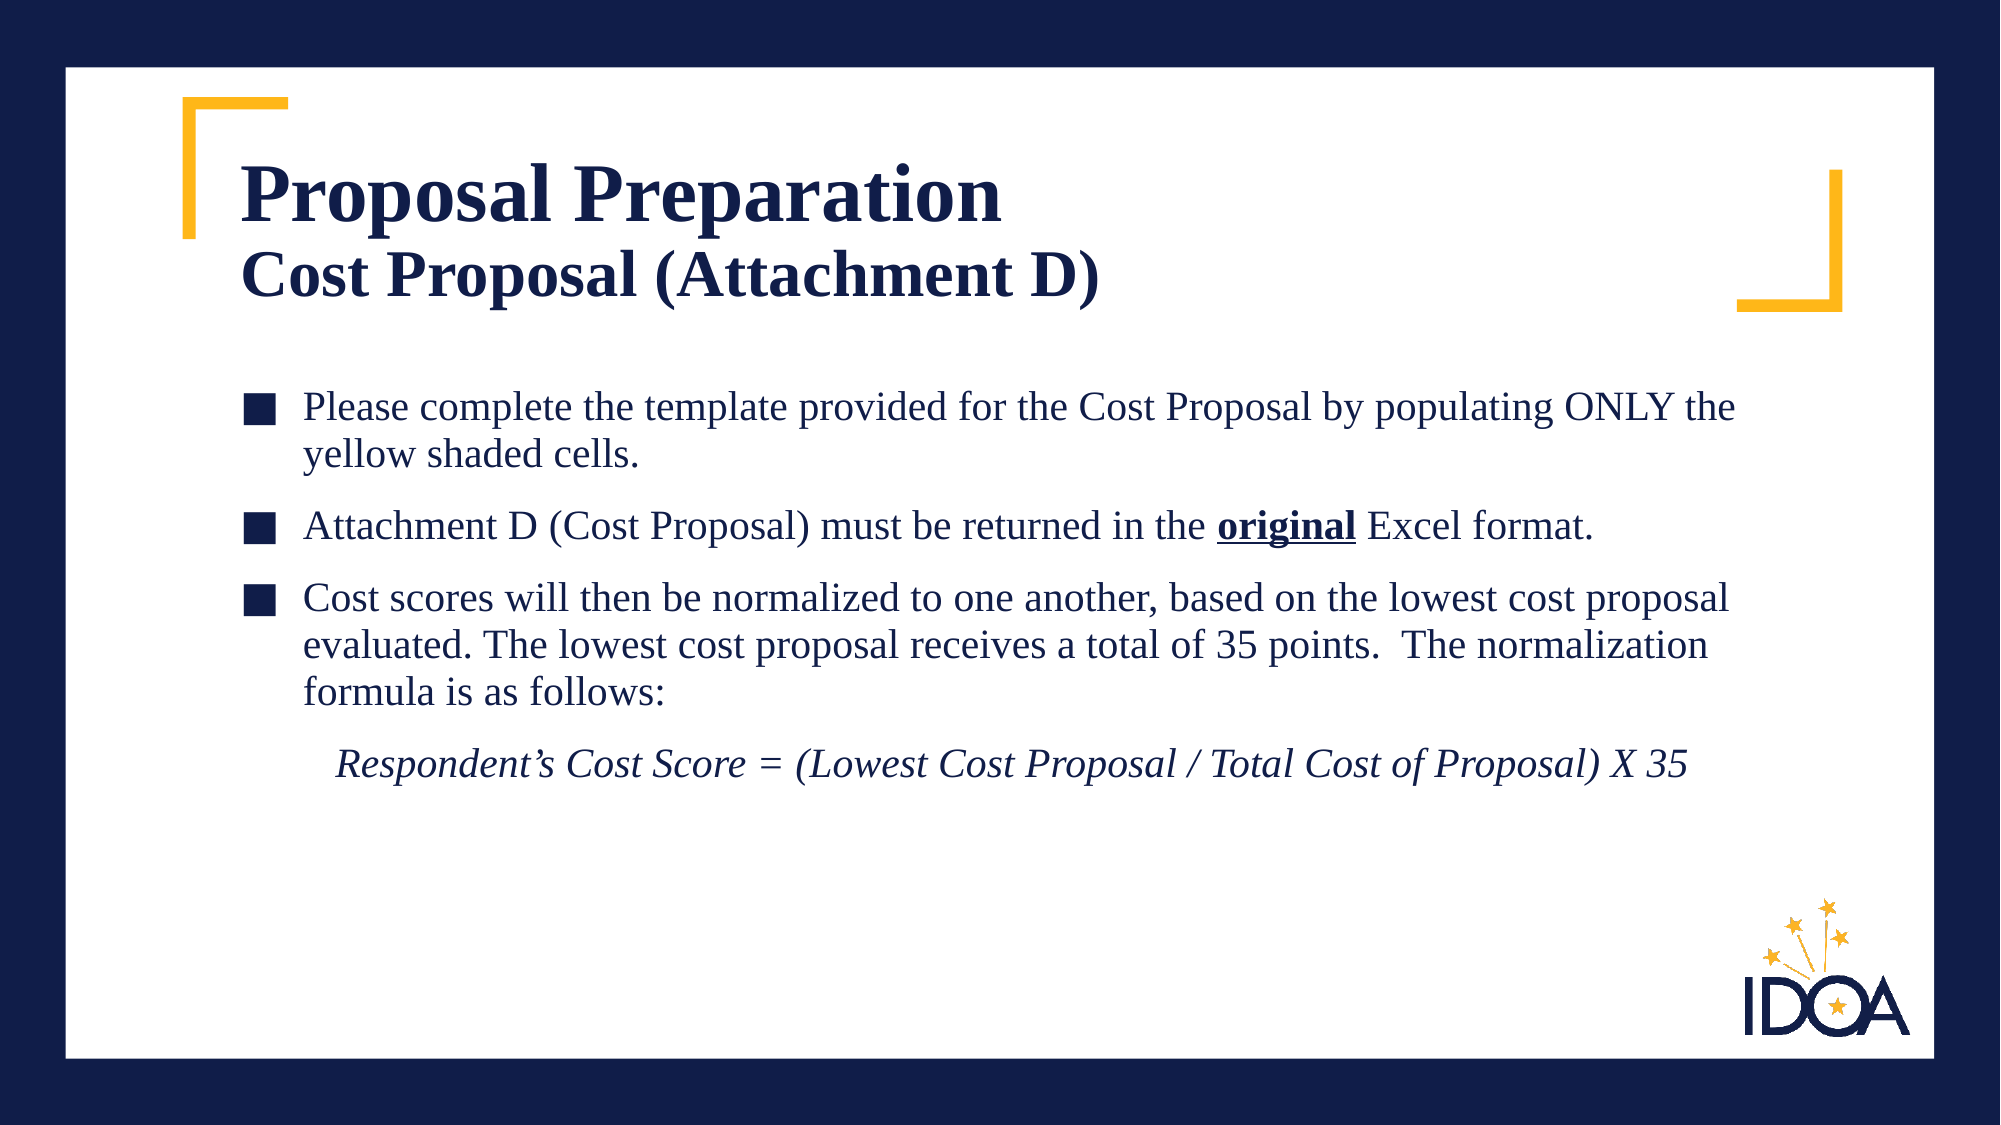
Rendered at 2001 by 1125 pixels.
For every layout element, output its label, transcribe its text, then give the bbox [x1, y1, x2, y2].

list Please complete the template provided for the Cost Proposal by populating ONLY the yellow shaded cells. Attachment D (Cost Proposal) must be returned in the original Excel format. Cost scores will then be normalized to one another, based on the lowest cost proposal evaluated. The lowest cost proposal receives a total of 35 points. The normalization formula is as follows: Respondent’s Cost Score = (Lowest Cost Proposal / Total Cost of Proposal) X 35 [225, 375, 1800, 963]
title Proposal Preparation Cost Proposal (Attachment D) [225, 142, 1800, 279]
picture [1702, 857, 1959, 1114]
